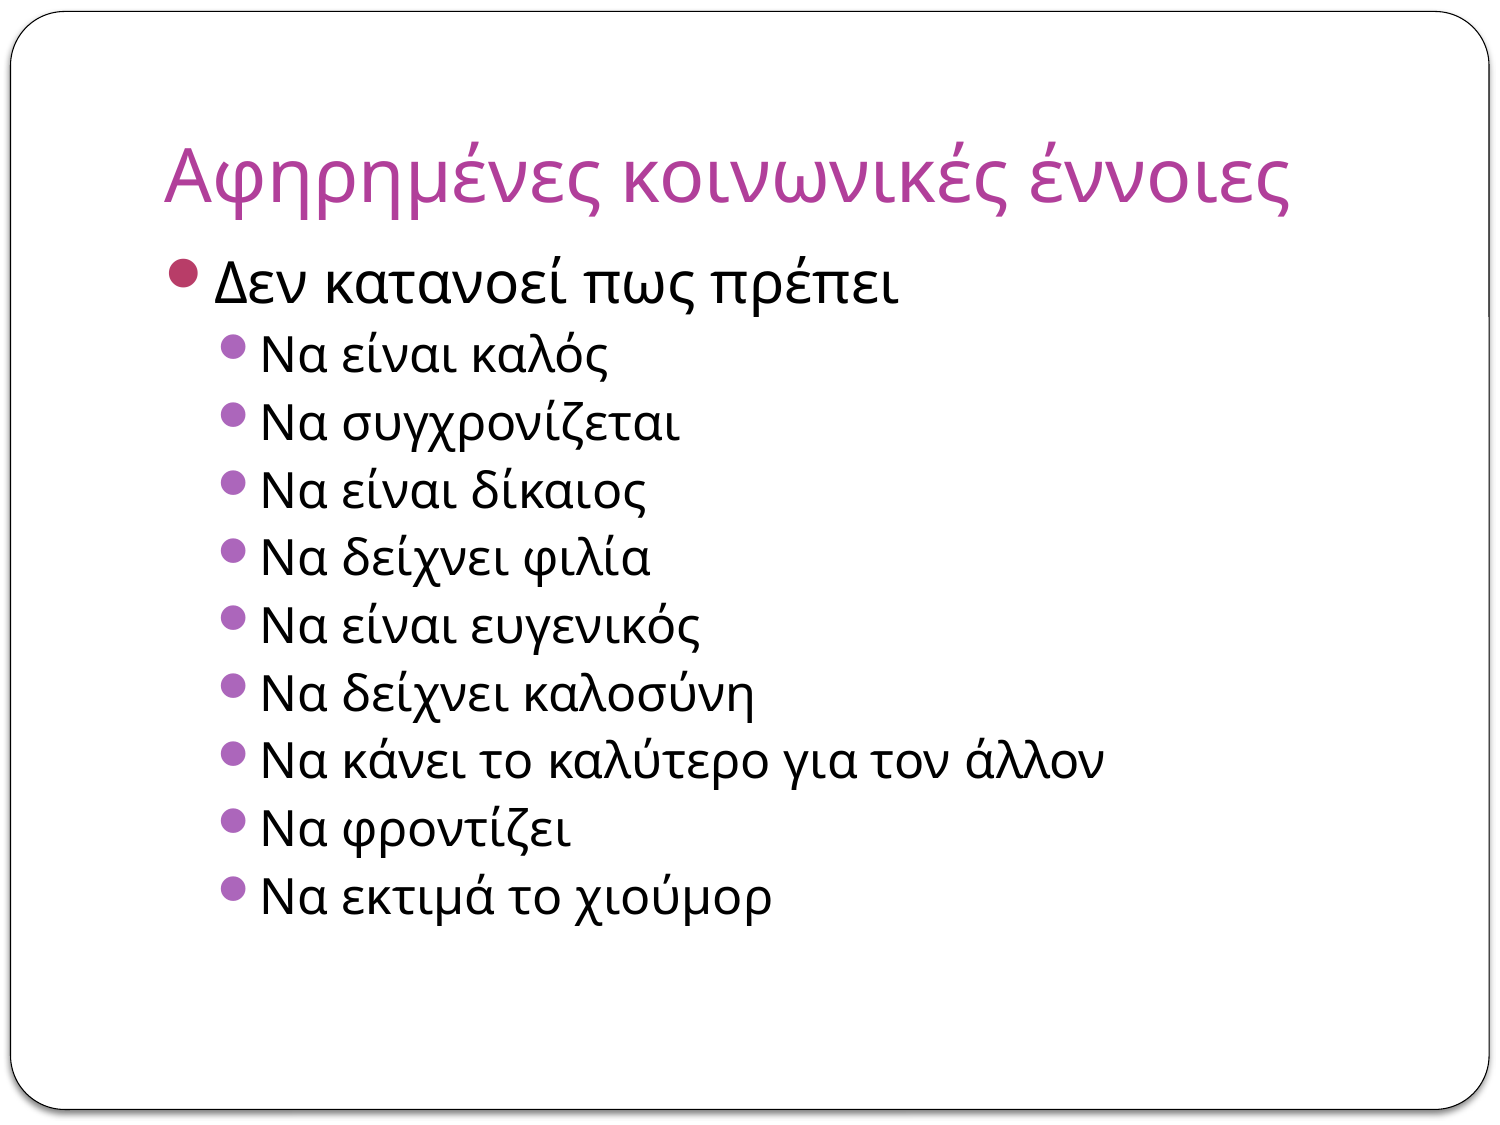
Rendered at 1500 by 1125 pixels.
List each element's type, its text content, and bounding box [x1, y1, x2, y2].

title Αφηρημένες κοινωνικές έννοιες [150, 45, 1425, 233]
list Δεν κατανοεί πως πρέπει Να είναι καλός Να συγχρονίζεται Να είναι δίκαιος Να δείχνει φιλία Να είναι ευγενικός Να δείχνει καλοσύνη Να κάνει το καλύτερο για τον άλλον Να φροντίζει Να εκτιμά το χιούμορ [150, 237, 1425, 988]
